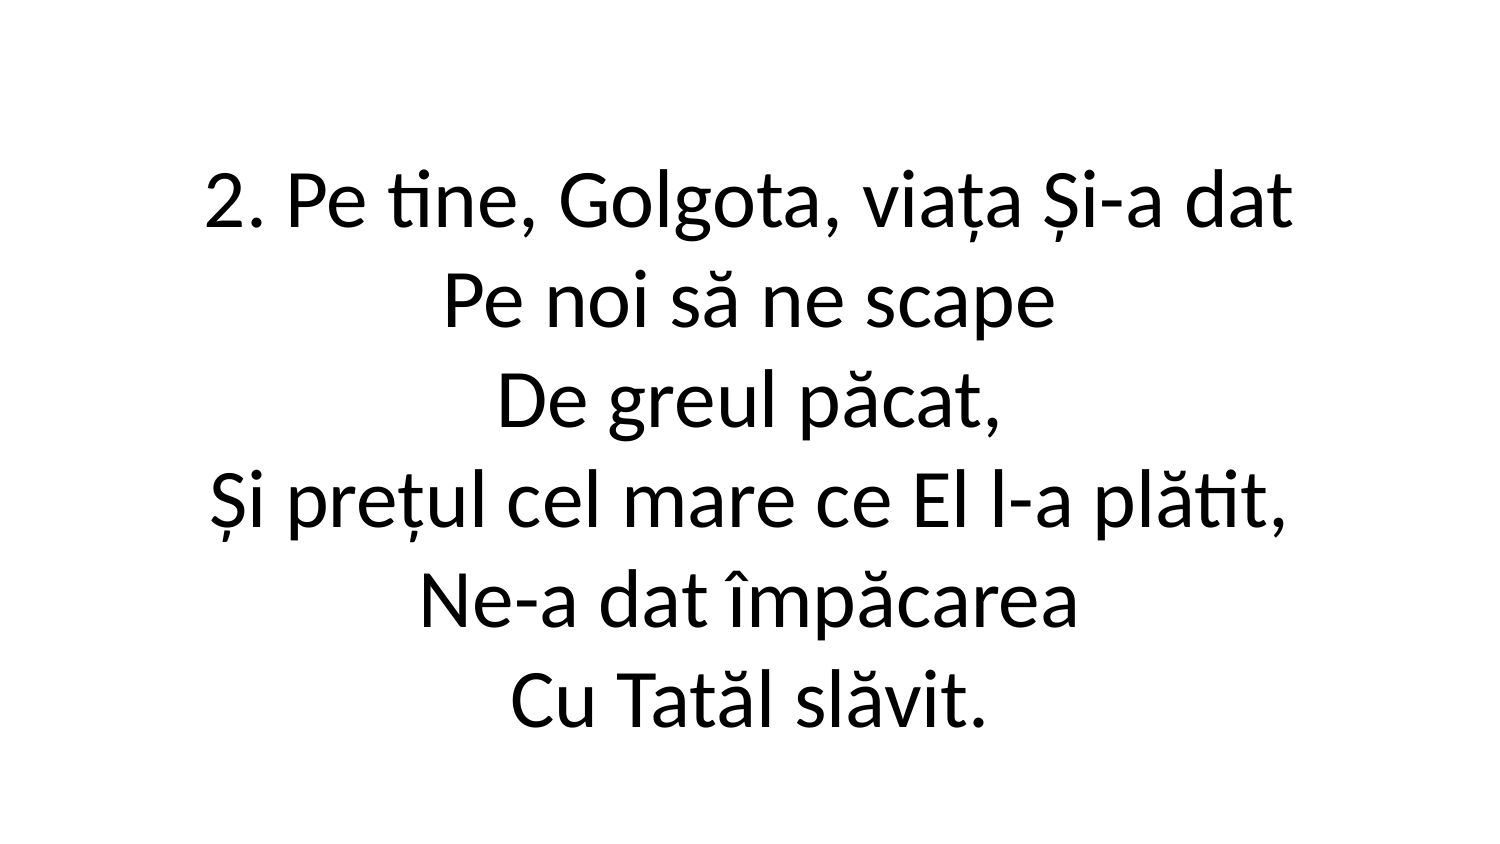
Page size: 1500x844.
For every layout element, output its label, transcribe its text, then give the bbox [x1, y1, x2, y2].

text_box 2. Pe tine, Golgota, viața Și-a dat Pe noi să ne scape De greul păcat, Și prețul cel mare ce El l-a plătit, Ne-a dat împăcarea Cu Tatăl slăvit. [188, 92, 1311, 752]
